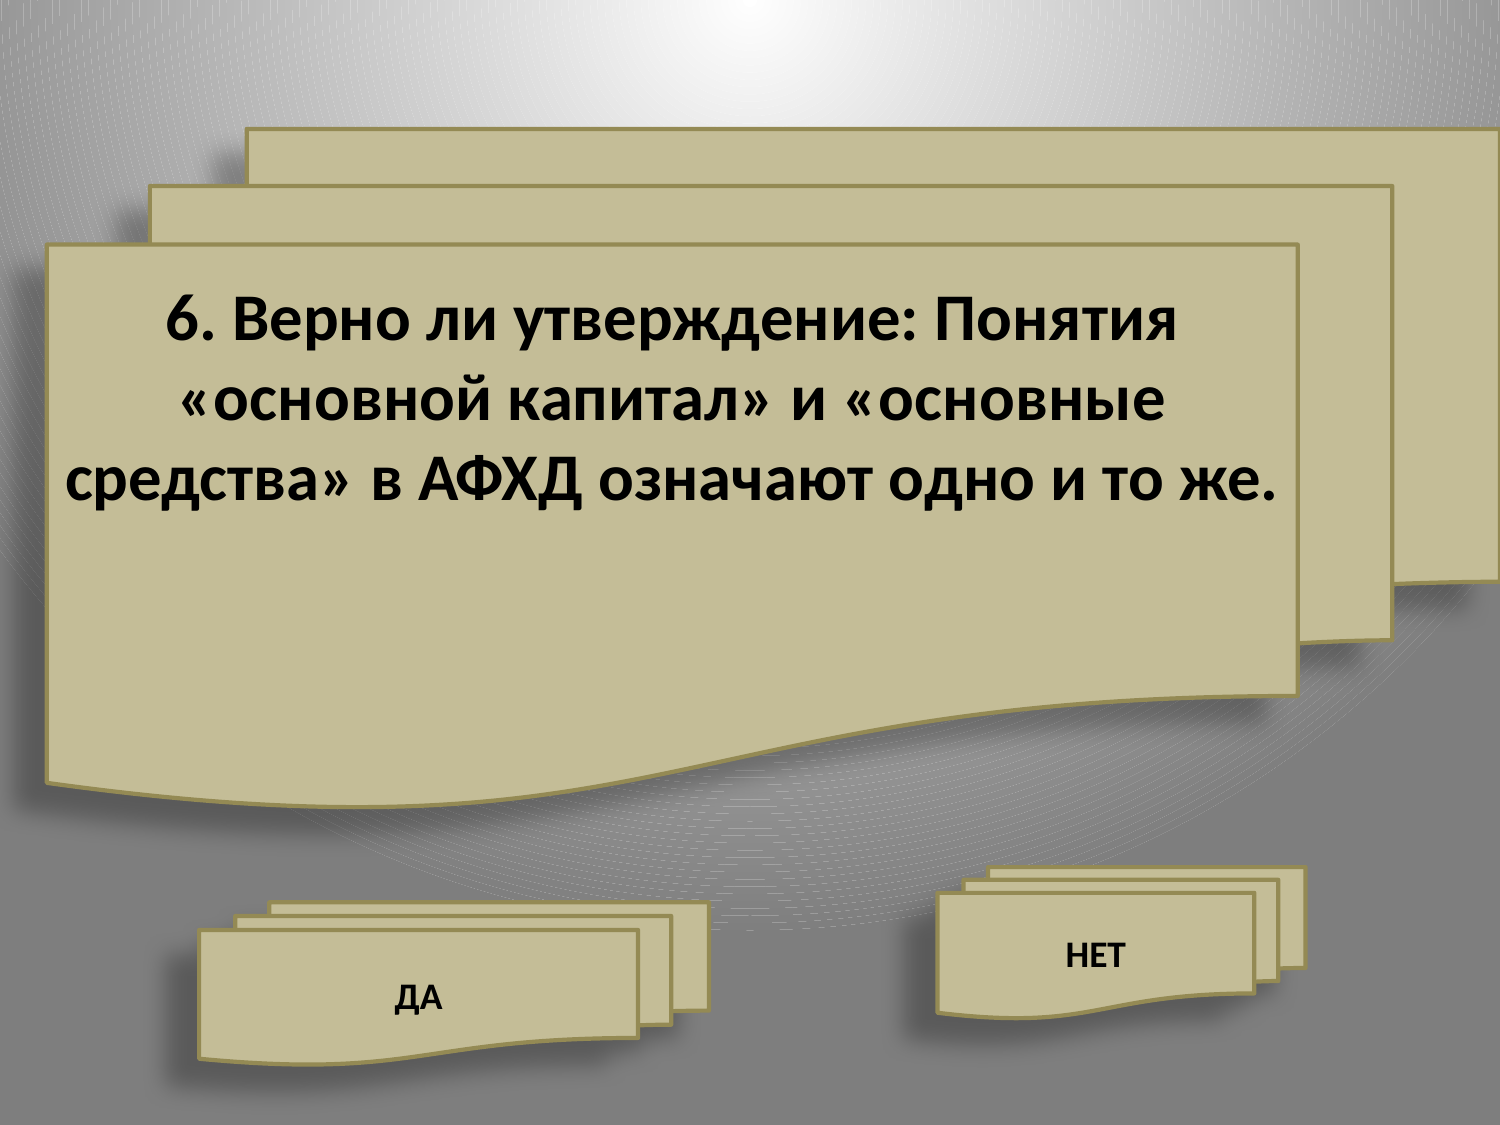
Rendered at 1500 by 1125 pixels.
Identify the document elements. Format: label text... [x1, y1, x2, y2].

text_box 6. Верно ли утверждение: Понятия «основной капитал» и «основные средства» в АФХД означают одно и то же. [44, 126, 1500, 810]
text_box ДА [197, 900, 712, 1067]
text_box НЕТ [935, 865, 1308, 1021]
